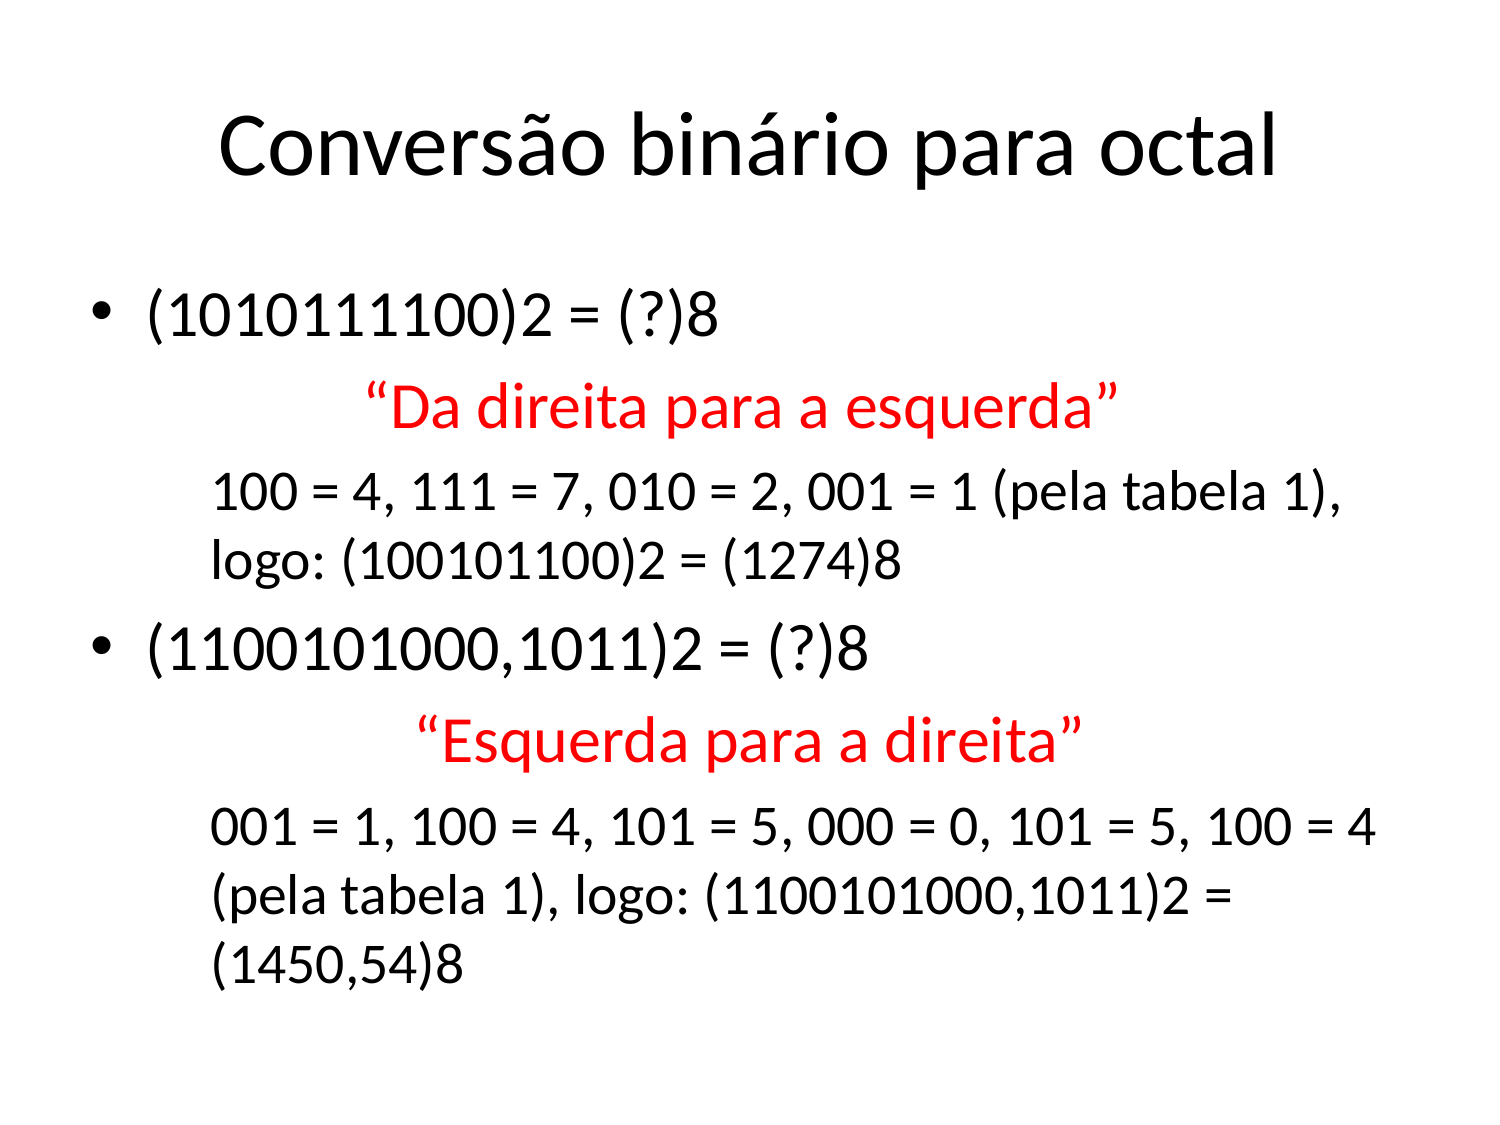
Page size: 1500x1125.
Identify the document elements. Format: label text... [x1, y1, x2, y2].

title Conversão binário para octal [75, 45, 1425, 233]
list (1010111100)2 = (?)8 “Da direita para a esquerda” 100 = 4, 111 = 7, 010 = 2, 001 = 1 (pela tabela 1), logo: (100101100)2 = (1274)8 (1100101000,1011)2 = (?)8 “Esquerda para a direita” 001 = 1, 100 = 4, 101 = 5, 000 = 0, 101 = 5, 100 = 4 (pela tabela 1), logo: (1100101000,1011)2 = (1450,54)8 [75, 262, 1425, 1005]
